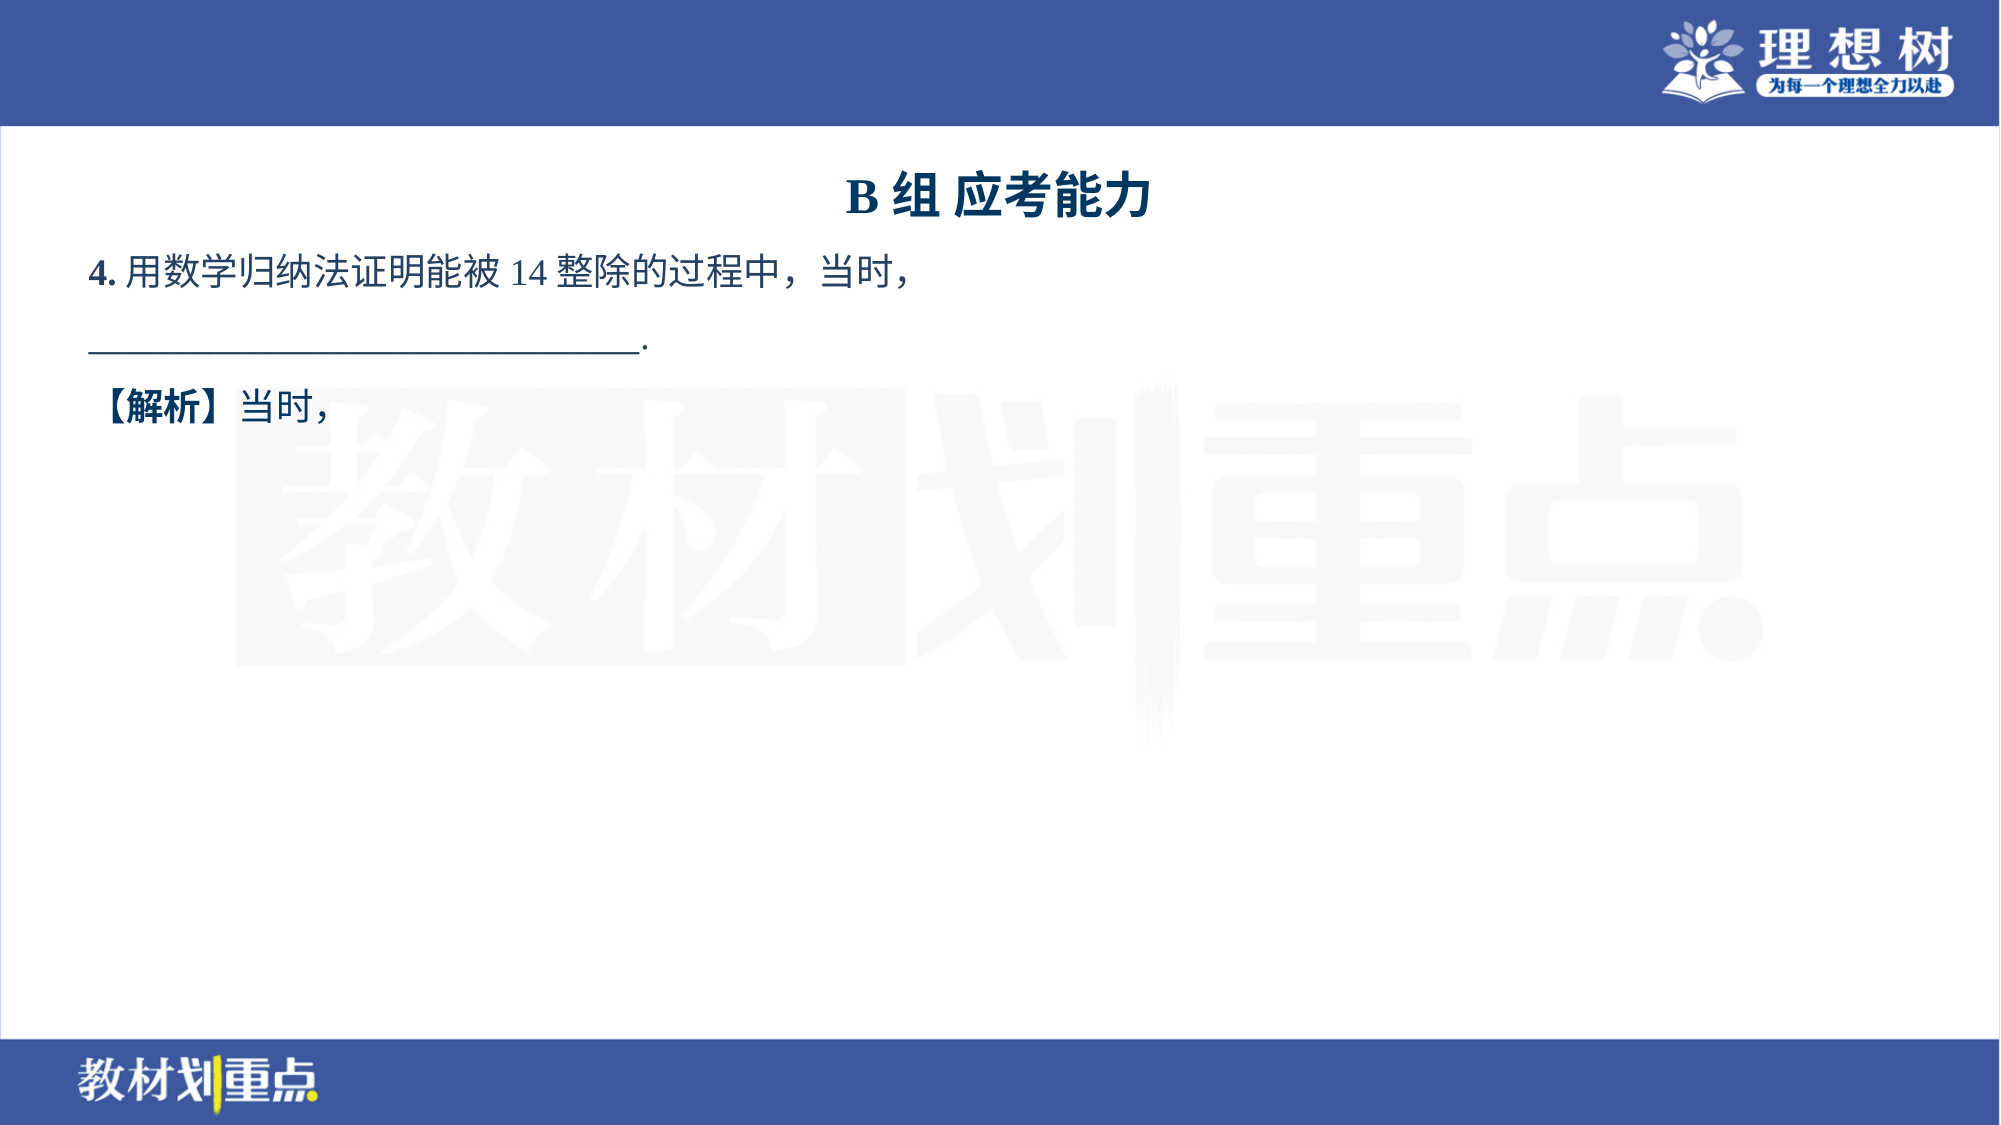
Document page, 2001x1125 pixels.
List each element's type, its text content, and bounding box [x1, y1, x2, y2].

text_box B组 应考能力 [88, 135, 1911, 283]
picture [0, 0, 2000, 1125]
